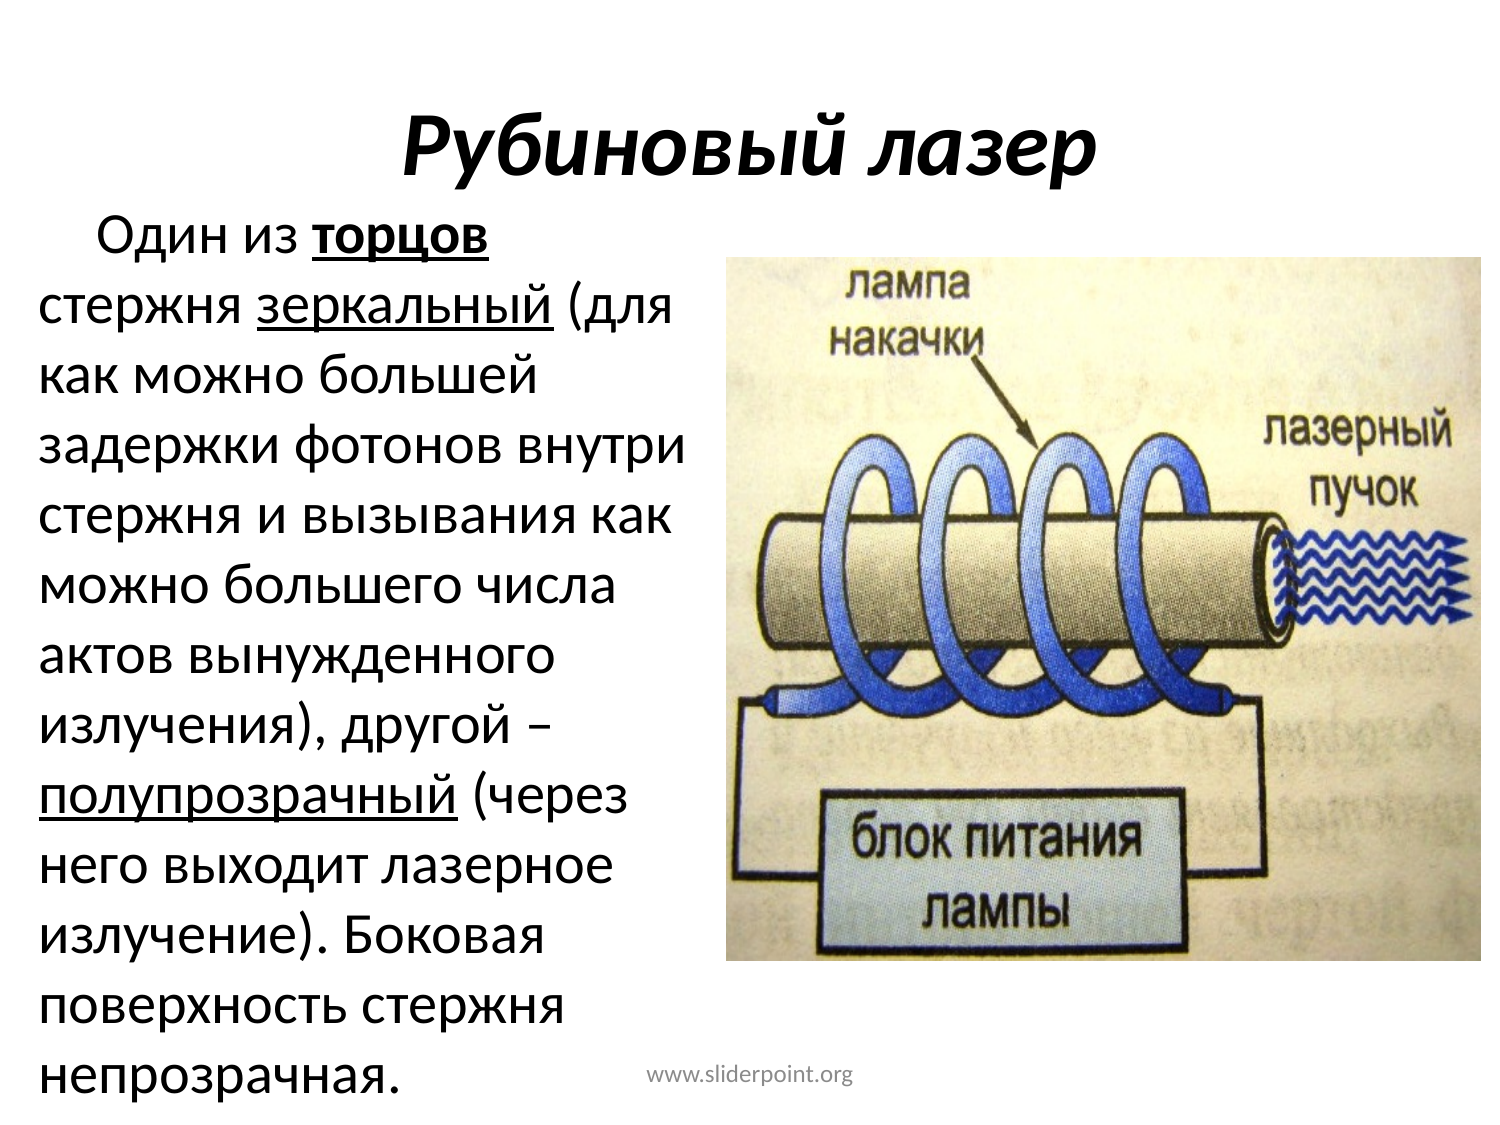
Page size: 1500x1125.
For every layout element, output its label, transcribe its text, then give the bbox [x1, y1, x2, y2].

title Рубиновый лазер [75, 45, 1425, 233]
footer www.sliderpoint.org [512, 1042, 988, 1103]
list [726, 257, 1481, 962]
list Один из торцов стержня зеркальный (для как можно большей задержки фотонов внутри стержня и вызывания как можно большего числа актов вынужденного излучения), другой – полупрозрачный (через него выходит лазерное излучение). Боковая поверхность стержня непрозрачная. [23, 187, 715, 1055]
